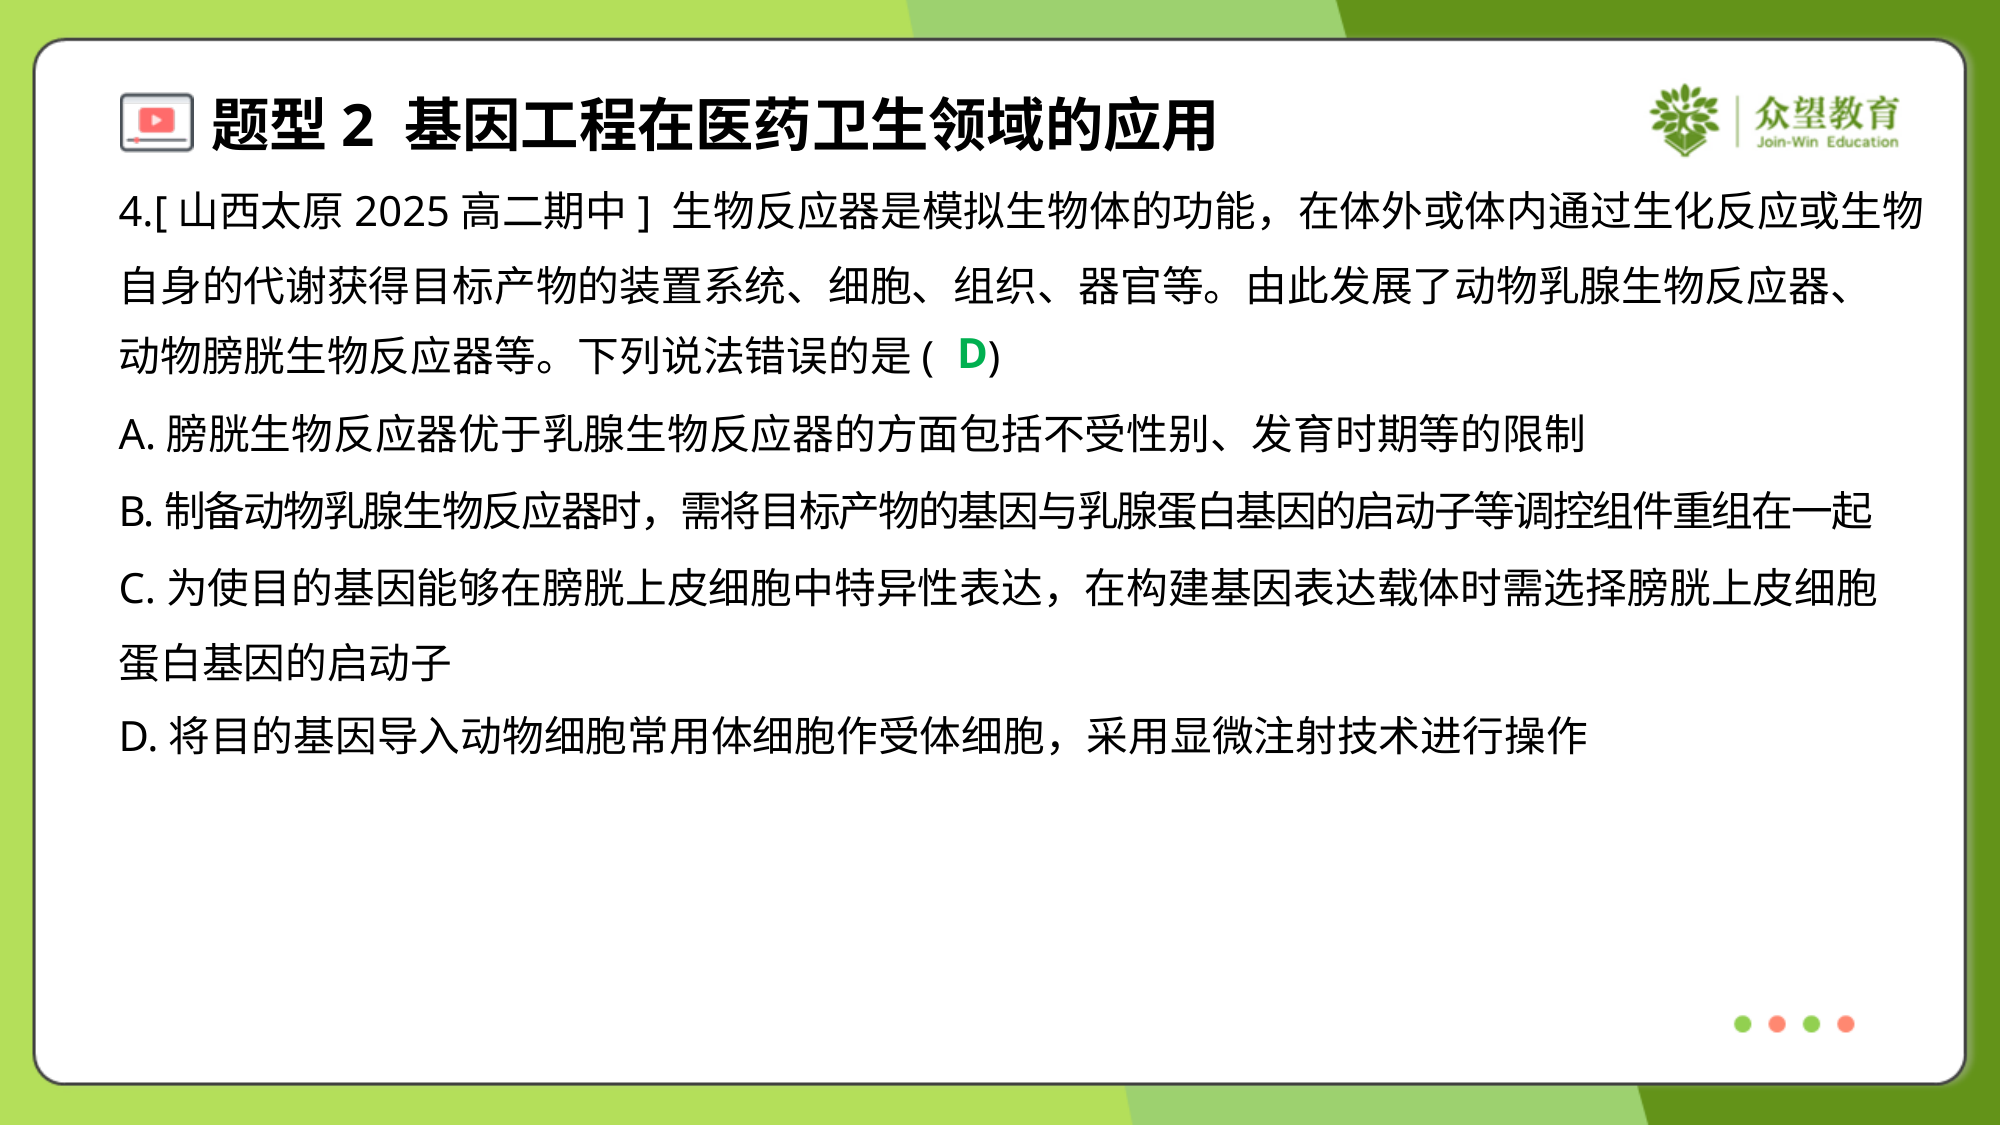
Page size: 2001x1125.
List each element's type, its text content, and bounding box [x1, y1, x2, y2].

text_box D [940, 306, 1005, 371]
text_box A.膀胱生物反应器优于乳腺生物反应器的方面包括不受性别、发育时期等的限制 B.制备动物乳腺生物反应器时，需将目标产物的基因与乳腺蛋白基因的启动子等调控组件重组在一起 C.为使目的基因能够在膀胱上皮细胞中特异性表达，在构建基因表达载体时需选择膀胱上皮细胞 蛋白基因的启动子 D.将目的基因导入动物细胞常用体细胞作受体细胞，采用显微注射技术进行操作 [118, 382, 1883, 753]
picture [0, 0, 2000, 1125]
text_box 4.[山西太原2025高二期中] 生物反应器是模拟生物体的功能，在体外或体内通过生化反应或生物 自身的代谢获得目标产物的装置系统、细胞、组织、器官等。由此发展了动物乳腺生物反应器、 动物膀胱生物反应器等。下列说法错误的是( ) [118, 159, 1883, 373]
